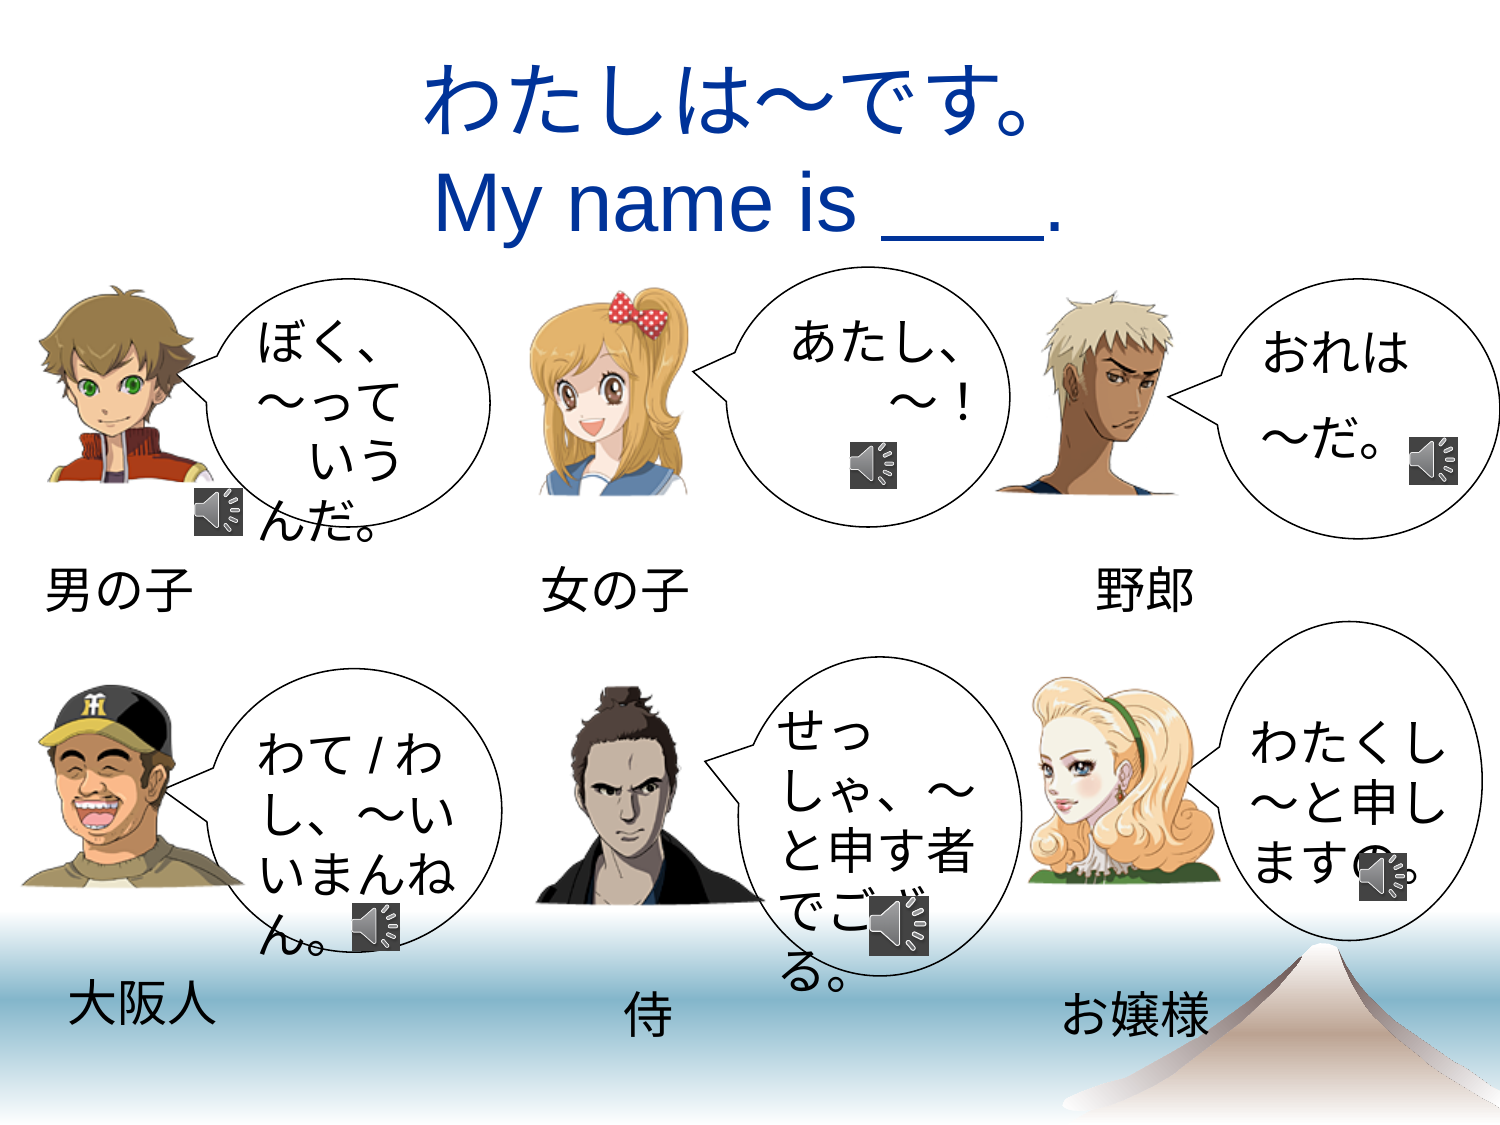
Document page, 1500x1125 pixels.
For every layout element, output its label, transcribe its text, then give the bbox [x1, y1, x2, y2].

text_box [755, 267, 969, 528]
text_box [255, 278, 484, 528]
text_box わて/わし、～いいまんねん。 [242, 716, 491, 971]
text_box [1250, 621, 1466, 704]
text_box 女の子 [525, 550, 715, 626]
text_box 男の子 [29, 550, 219, 626]
picture [489, 272, 751, 503]
picture [513, 680, 774, 909]
text_box [791, 656, 969, 692]
picture [1408, 435, 1459, 487]
text_box [265, 668, 465, 716]
picture [1357, 852, 1409, 903]
text_box ぼく、～って いうんだ。 [433, 302, 467, 333]
title わたしは～です。 My name is . [112, 54, 1388, 243]
text_box せっしゃ、～と申す者でござる。 [761, 692, 1034, 1008]
picture [868, 894, 931, 957]
text_box ぼく、～って いうんだ。 [242, 473, 467, 558]
text_box 野郎 [1080, 550, 1246, 626]
text_box [1261, 278, 1456, 314]
text_box あたし、 ～！ [773, 302, 969, 438]
picture [997, 671, 1247, 894]
picture [350, 902, 402, 953]
text_box わたくし～と申しますの。 [1249, 704, 1500, 899]
text_box [491, 757, 502, 864]
text_box [1227, 317, 1500, 539]
text_box [1259, 899, 1439, 941]
picture [974, 280, 1223, 499]
picture [848, 440, 898, 490]
text_box 大阪人 [53, 964, 278, 1039]
text_box お嬢様 [1045, 976, 1235, 1051]
text_box おれは ～だ。 [1246, 314, 1459, 475]
picture [0, 266, 255, 538]
picture [0, 668, 261, 898]
text_box 侍 [608, 976, 727, 1051]
